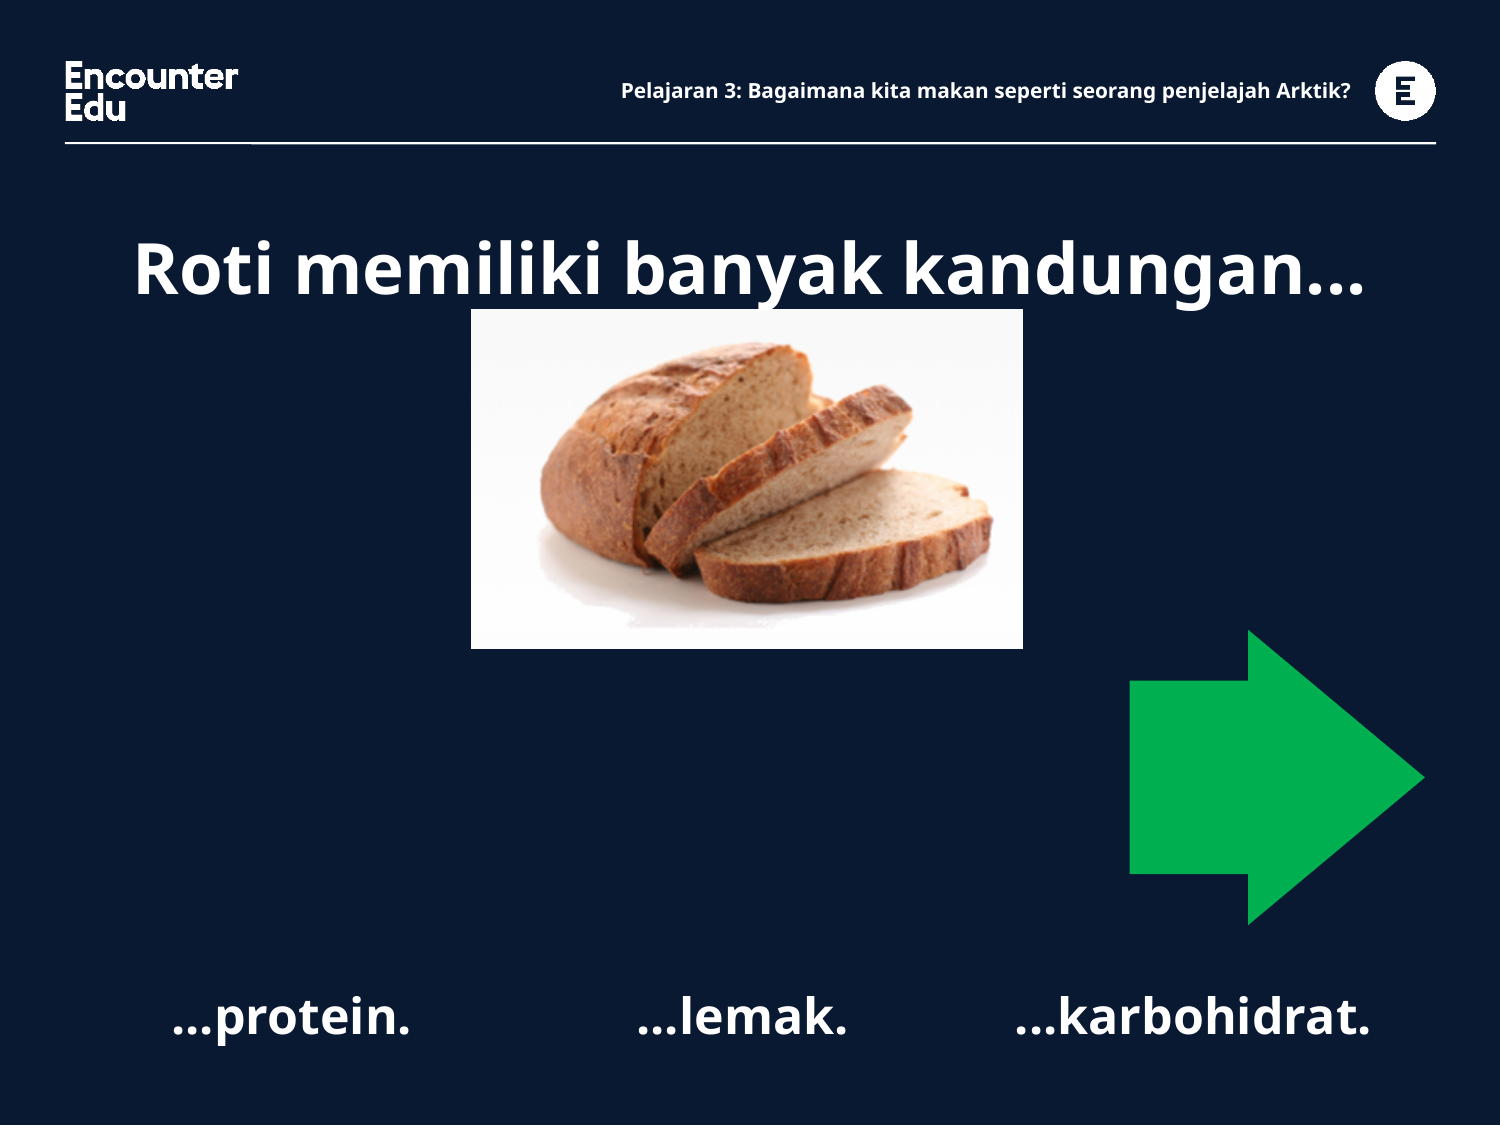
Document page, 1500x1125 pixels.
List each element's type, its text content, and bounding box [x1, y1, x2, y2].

table_header ...protein. [66, 973, 517, 1125]
picture [1373, 59, 1437, 122]
picture [61, 59, 243, 122]
table_header ...lemak. [517, 973, 968, 1125]
text_box [1127, 627, 1428, 927]
picture [471, 309, 1023, 650]
title Pelajaran 3: Bagaimana kita makan seperti seorang penjelajah Arktik? [586, 71, 1359, 113]
text_box Roti memiliki banyak kandungan... [73, 215, 1427, 316]
table_header ...karbohidrat. [968, 973, 1419, 1125]
